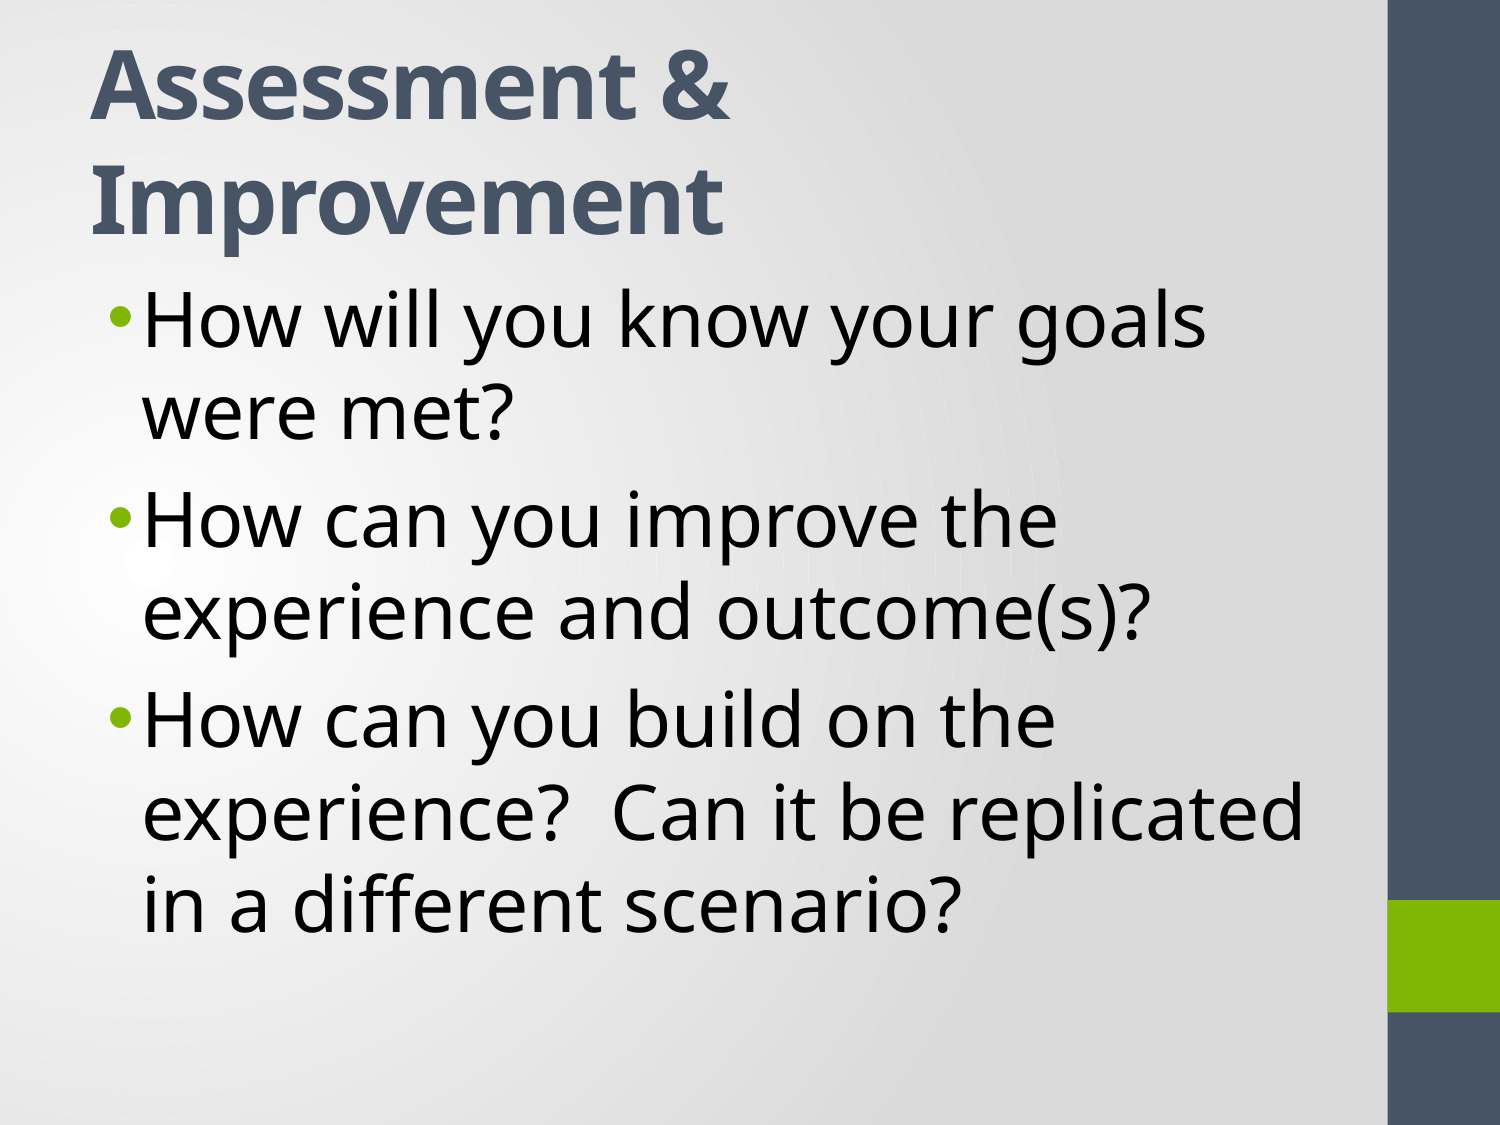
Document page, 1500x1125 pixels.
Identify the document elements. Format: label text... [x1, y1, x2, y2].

list How will you know your goals were met? How can you improve the experience and outcome(s)? How can you build on the experience? Can it be replicated in a different scenario? [75, 262, 1325, 1050]
title Assessment & Improvement [75, 45, 1325, 233]
